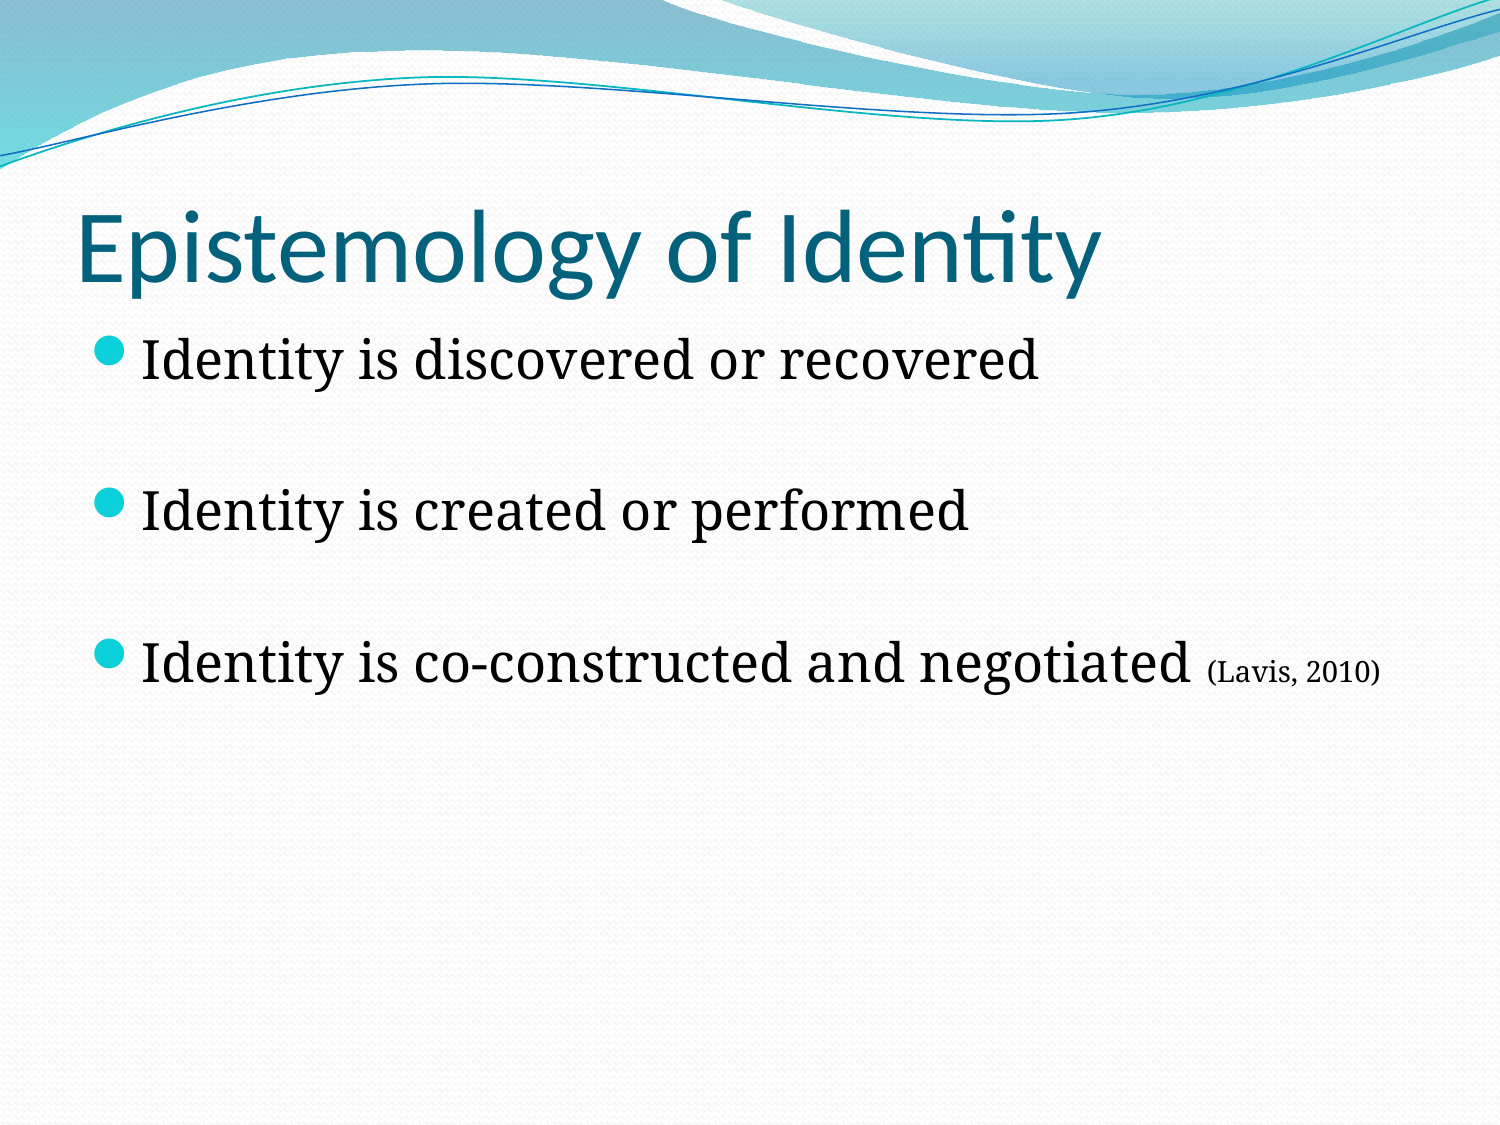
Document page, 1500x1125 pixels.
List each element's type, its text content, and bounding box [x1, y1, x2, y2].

title Epistemology of Identity [74, 115, 1426, 304]
list Identity is discovered or recovered Identity is created or performed Identity is co-constructed and negotiated (Lavis, 2010) [74, 317, 1426, 1038]
